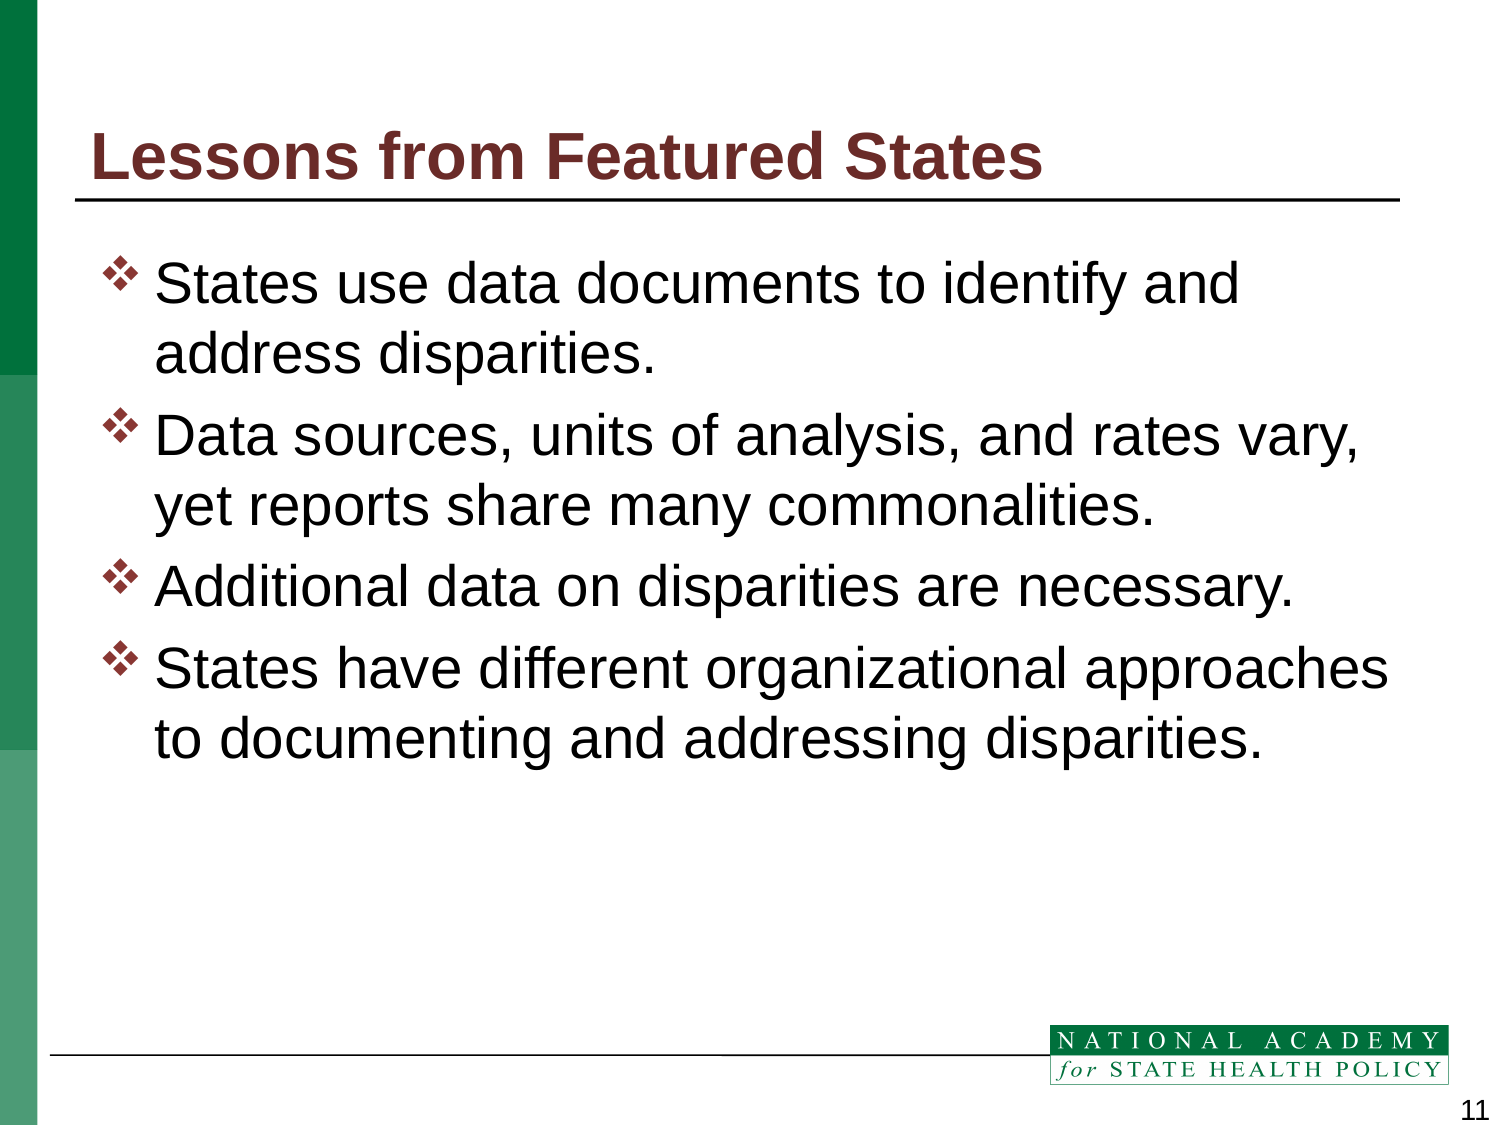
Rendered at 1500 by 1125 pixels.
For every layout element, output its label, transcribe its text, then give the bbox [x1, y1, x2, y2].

title Lessons from Featured States [75, 99, 1425, 200]
slide_number 11 [1430, 1084, 1500, 1125]
picture [1050, 1025, 1450, 1086]
list States use data documents to identify and address disparities. Data sources, units of analysis, and rates vary, yet reports share many commonalities. Additional data on disparities are necessary. States have different organizational approaches to documenting and addressing disparities. [83, 237, 1417, 1075]
